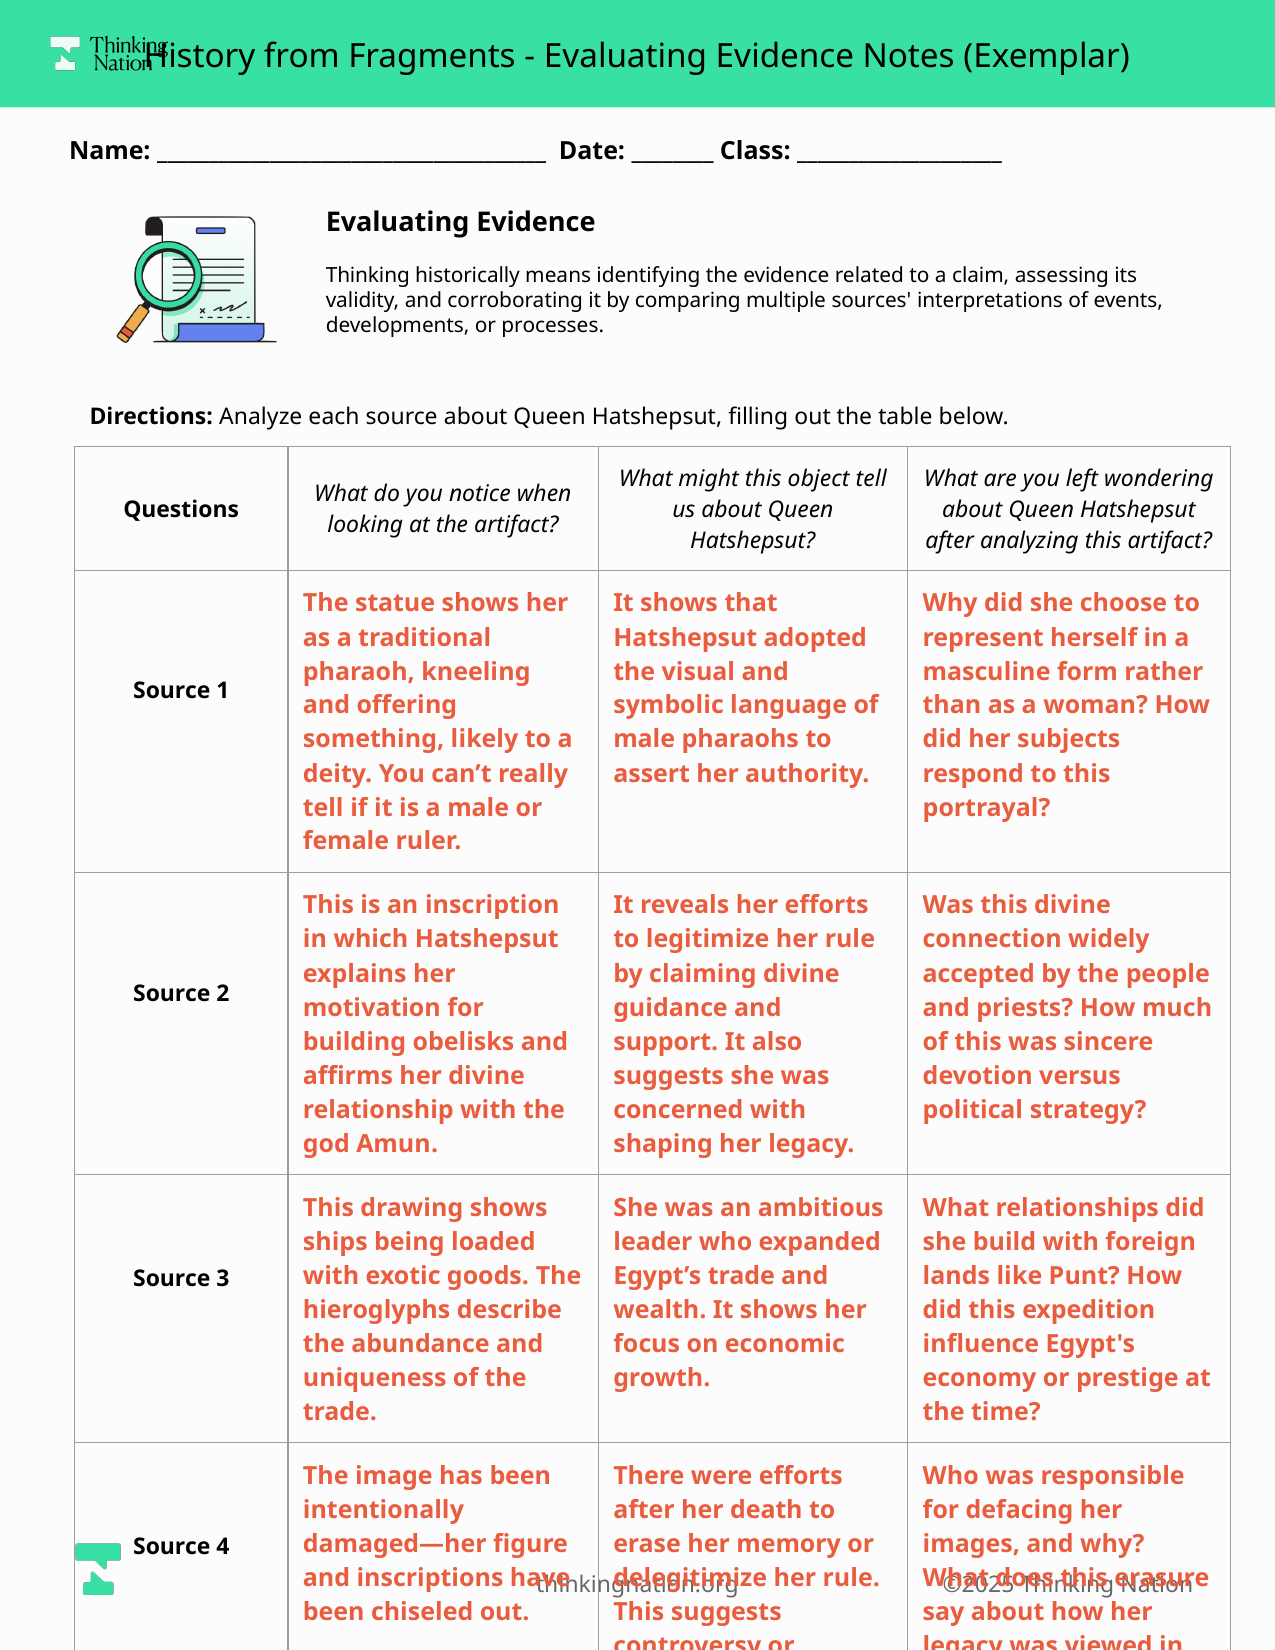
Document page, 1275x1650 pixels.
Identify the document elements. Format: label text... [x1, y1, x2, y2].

text_box Name: ______________________________________ Date: ________ Class: ____________________ [54, 120, 1221, 180]
table_header What are you left wondering about Queen Hatshepsut after analyzing this artifact? [908, 447, 1230, 570]
table_cell Source 2 [75, 873, 287, 1174]
table_header What do you notice when looking at the artifact? [289, 447, 598, 570]
table_cell The statue shows her as a traditional pharaoh, kneeling and offering something, likely to a deity. You can’t really tell if it is a male or female ruler. [289, 571, 598, 872]
table_cell It reveals her efforts to legitimize her rule by claiming divine guidance and support. It also suggests she was concerned with shaping her legacy. [599, 873, 907, 1174]
table_cell Who was responsible for defacing her images, and why? What does this erasure say about how her legacy was viewed in later dynasties? [908, 1443, 1230, 1650]
text_box History from Fragments - Evaluating Evidence Notes (Exemplar) [0, 0, 1275, 108]
text_box Evaluating Evidence Thinking historically means identifying the evidence related to a claim, assessing its validity, and corroborating it by comparing multiple sources' interpretations of events, developments, or processes. [306, 184, 1199, 366]
table_cell It shows that Hatshepsut adopted the visual and symbolic language of male pharaohs to assert her authority. [599, 571, 907, 872]
table_cell Source 3 [75, 1175, 287, 1442]
table_cell This drawing shows ships being loaded with exotic goods. The hieroglyphs describe the abundance and uniqueness of the trade. [289, 1175, 598, 1442]
table_cell She was an ambitious leader who expanded Egypt’s trade and wealth. It shows her focus on economic growth. [599, 1175, 907, 1442]
picture [105, 189, 287, 371]
picture [36, 24, 172, 81]
table_cell What relationships did she build with foreign lands like Punt? How did this expedition influence Egypt's economy or prestige at the time? [908, 1175, 1230, 1442]
table_cell The image has been intentionally damaged—her figure and inscriptions have been chiseled out. [289, 1443, 598, 1650]
table_cell Why did she choose to represent herself in a masculine form rather than as a woman? How did her subjects respond to this portrayal? [908, 571, 1230, 872]
table_cell This is an inscription in which Hatshepsut explains her motivation for building obelisks and affirms her divine relationship with the god Amun. [289, 873, 598, 1174]
table_cell Source 1 [75, 571, 287, 872]
text_box Directions: Analyze each source about Queen Hatshepsut, filling out the table below. [74, 388, 1201, 444]
table_header What might this object tell us about Queen Hatshepsut? [599, 447, 907, 570]
table_cell Source 4 [75, 1443, 287, 1650]
picture [62, 1533, 134, 1605]
table_header Questions [75, 447, 287, 570]
table_cell There were efforts after her death to erase her memory or delegitimize her rule. This suggests controversy or opposition to her. [599, 1443, 907, 1650]
table_cell Was this divine connection widely accepted by the people and priests? How much of this was sincere devotion versus political strategy? [908, 873, 1230, 1174]
